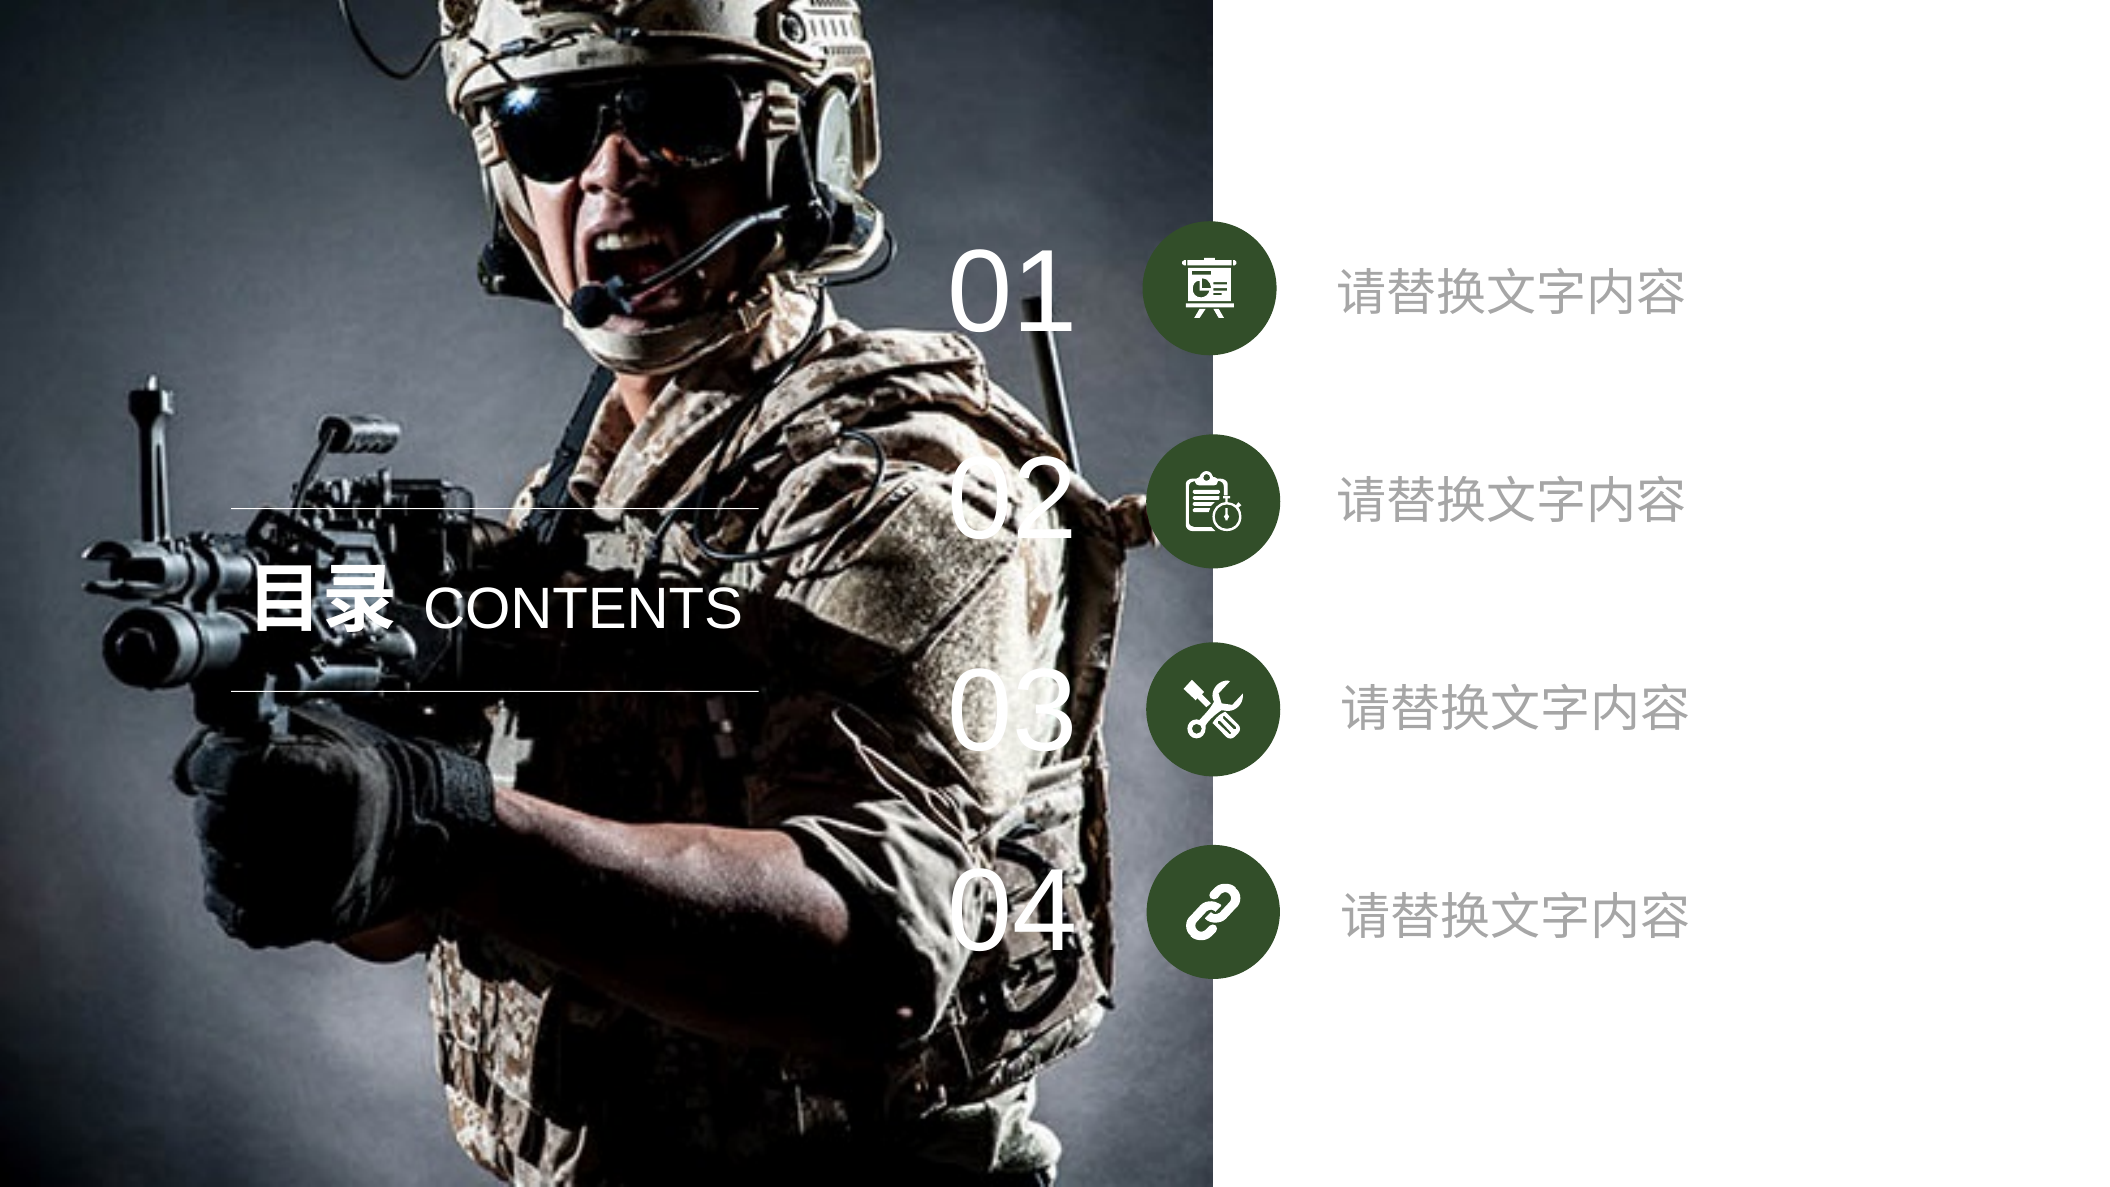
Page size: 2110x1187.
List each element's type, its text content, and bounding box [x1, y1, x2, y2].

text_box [1146, 434, 1281, 569]
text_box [1146, 844, 1280, 979]
text_box CONTENTS [422, 570, 743, 641]
text_box 请替换文字内容 [1340, 884, 1762, 945]
text_box 04 [932, 825, 1093, 982]
text_box 请替换文字内容 [1336, 468, 1758, 529]
text_box 02 [932, 414, 1093, 570]
text_box 01 [932, 206, 1093, 362]
text_box 请替换文字内容 [1340, 676, 1762, 737]
text_box 请替换文字内容 [1336, 260, 1758, 321]
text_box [1142, 221, 1277, 356]
text_box [0, 0, 1213, 1187]
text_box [1146, 642, 1281, 777]
text_box 目录 [246, 550, 398, 641]
text_box 03 [932, 625, 1093, 781]
